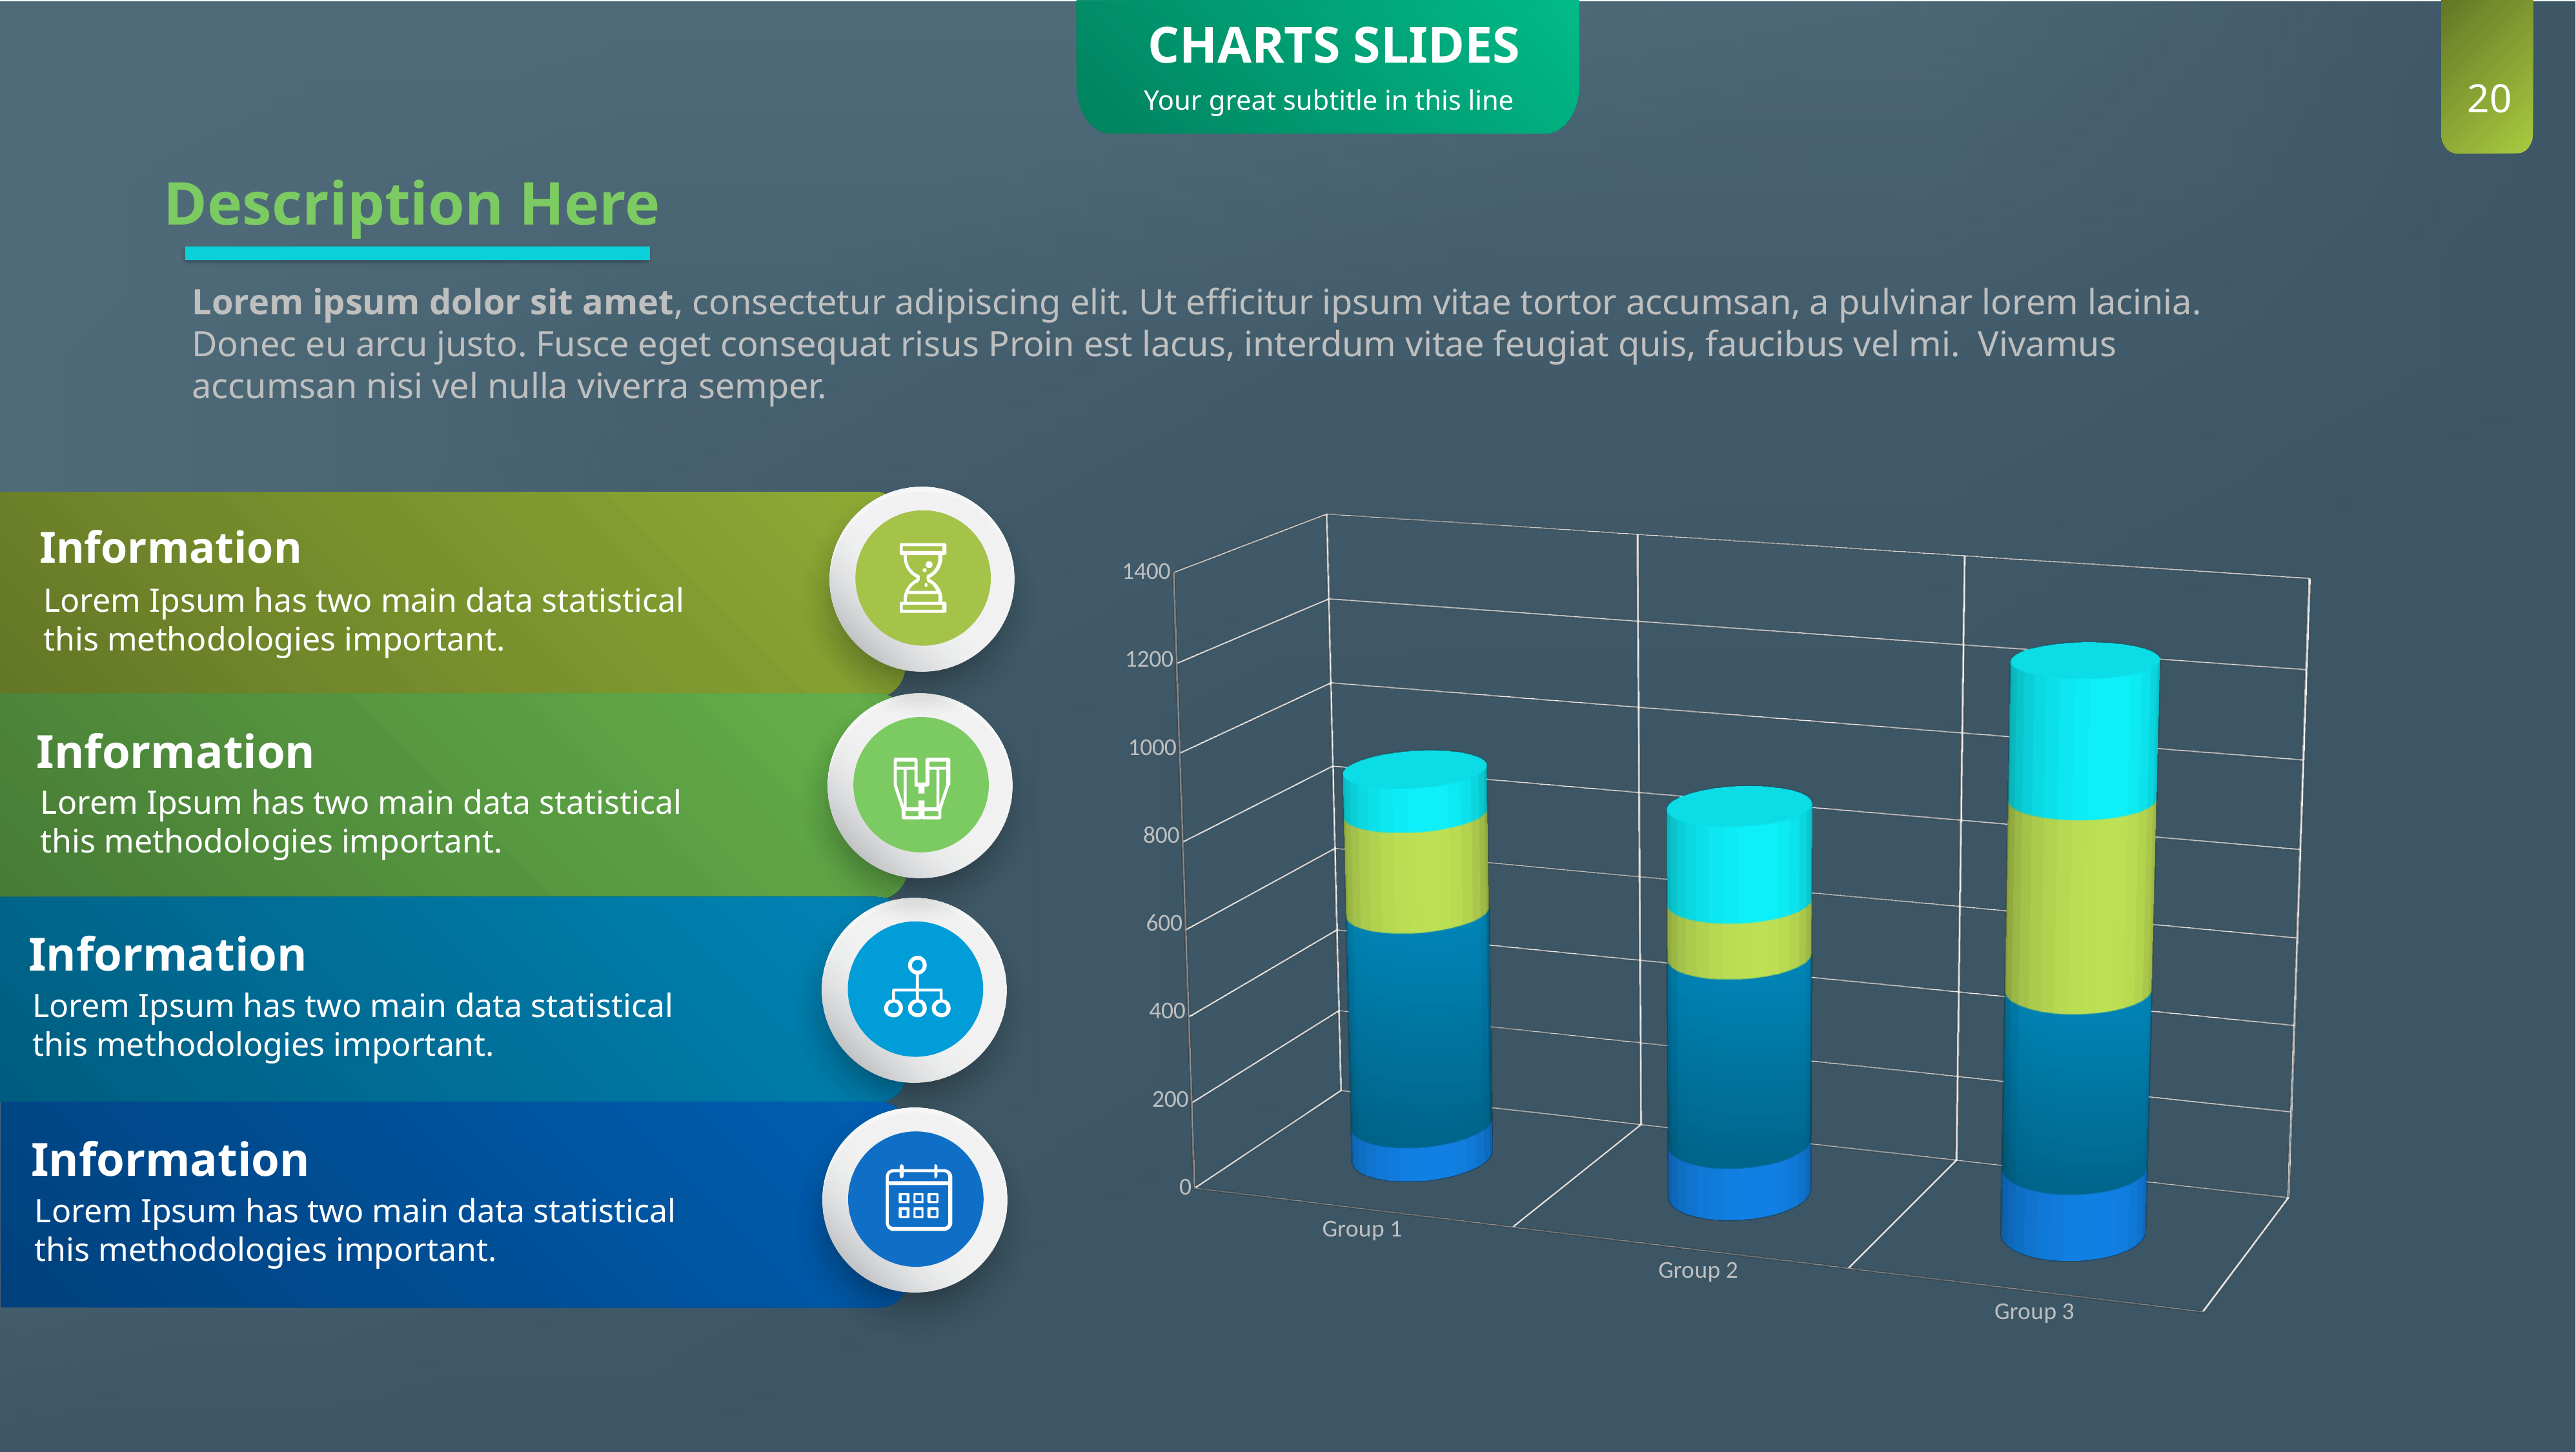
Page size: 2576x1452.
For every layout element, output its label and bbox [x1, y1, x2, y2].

text_box [19, 510, 724, 685]
text_box [797, 476, 1042, 721]
text_box [876, 0, 1792, 134]
text_box [11, 1120, 715, 1295]
text_box [166, 161, 2249, 421]
text_box [0, 492, 794, 693]
text_box [0, 693, 792, 896]
picture [0, 1, 2576, 1452]
text_box [790, 1096, 1035, 1342]
text_box [17, 712, 720, 887]
text_box [1, 1102, 787, 1308]
chart [1045, 484, 2361, 1388]
text_box [795, 724, 1040, 927]
text_box [789, 887, 1035, 1096]
text_box [0, 896, 786, 1103]
text_box [9, 915, 713, 1091]
